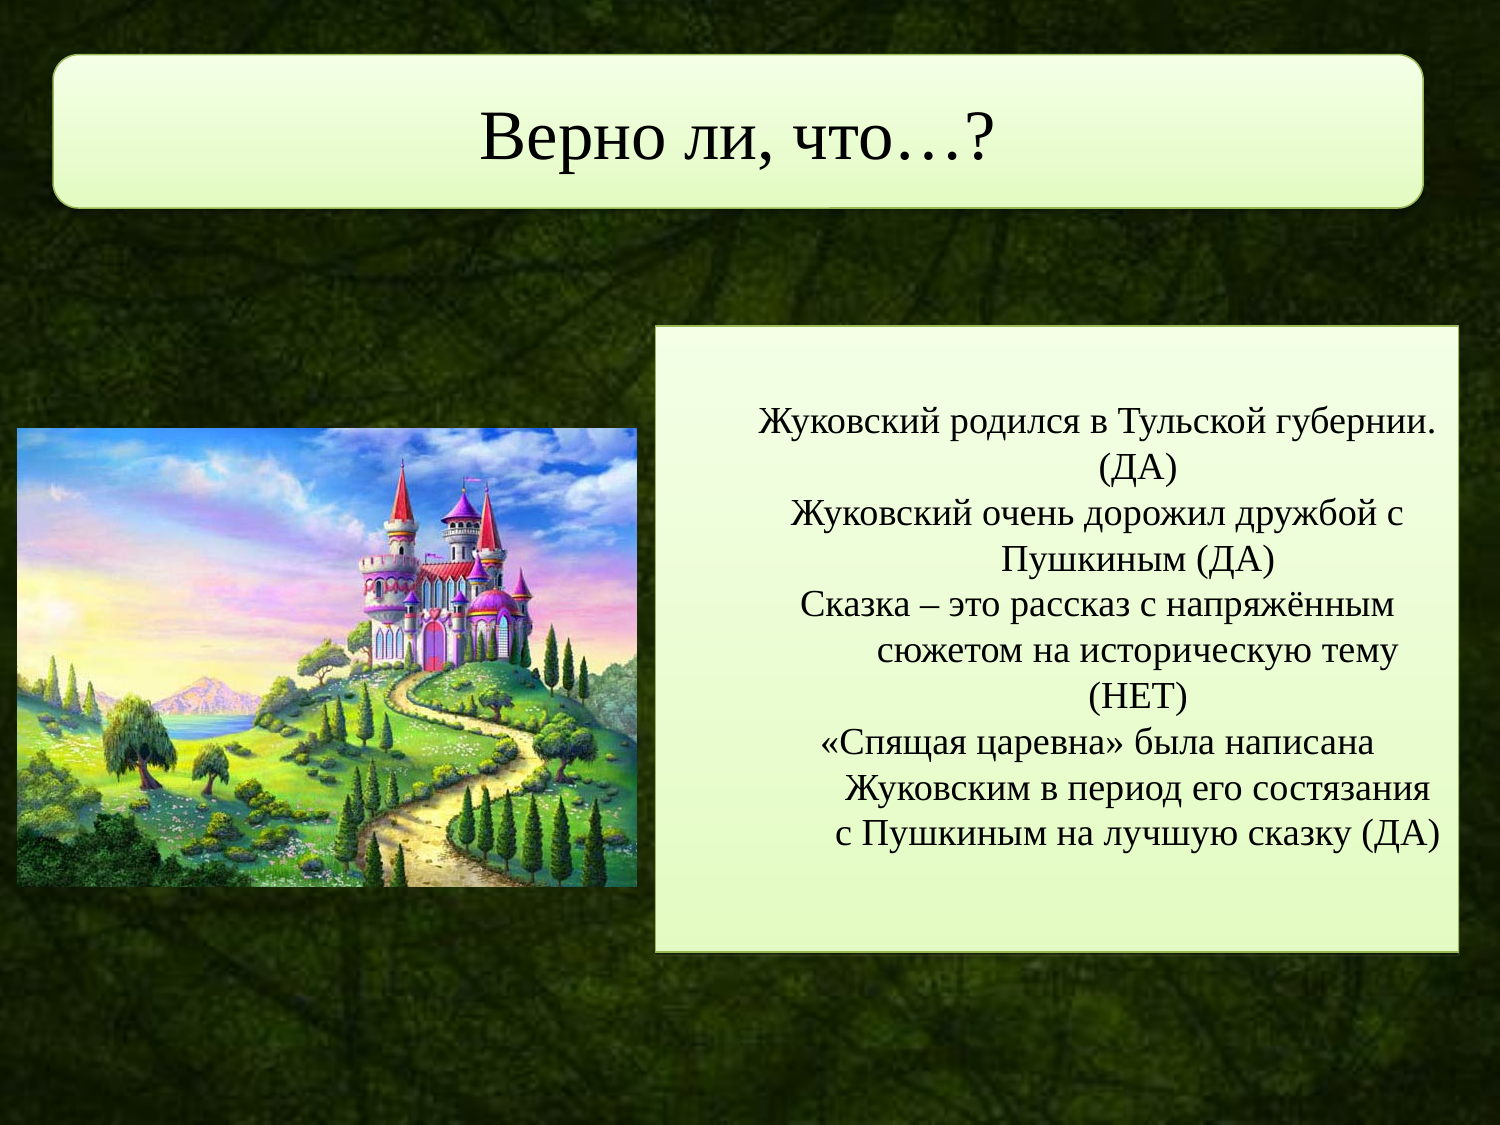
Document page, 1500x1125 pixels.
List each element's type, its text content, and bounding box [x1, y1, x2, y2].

text_box Верно ли, что…? [52, 53, 1424, 209]
text_box Жуковский родился в Тульской губернии. (ДА) Жуковский очень дорожил дружбой с Пушкиным (ДА) Сказка – это рассказ с напряжённым сюжетом на историческую тему (НЕТ) «Спящая царевна» была написана Жуковским в период его состязания с Пушкиным на лучшую сказку (ДА) [655, 326, 1459, 953]
picture [0, 0, 1500, 1125]
